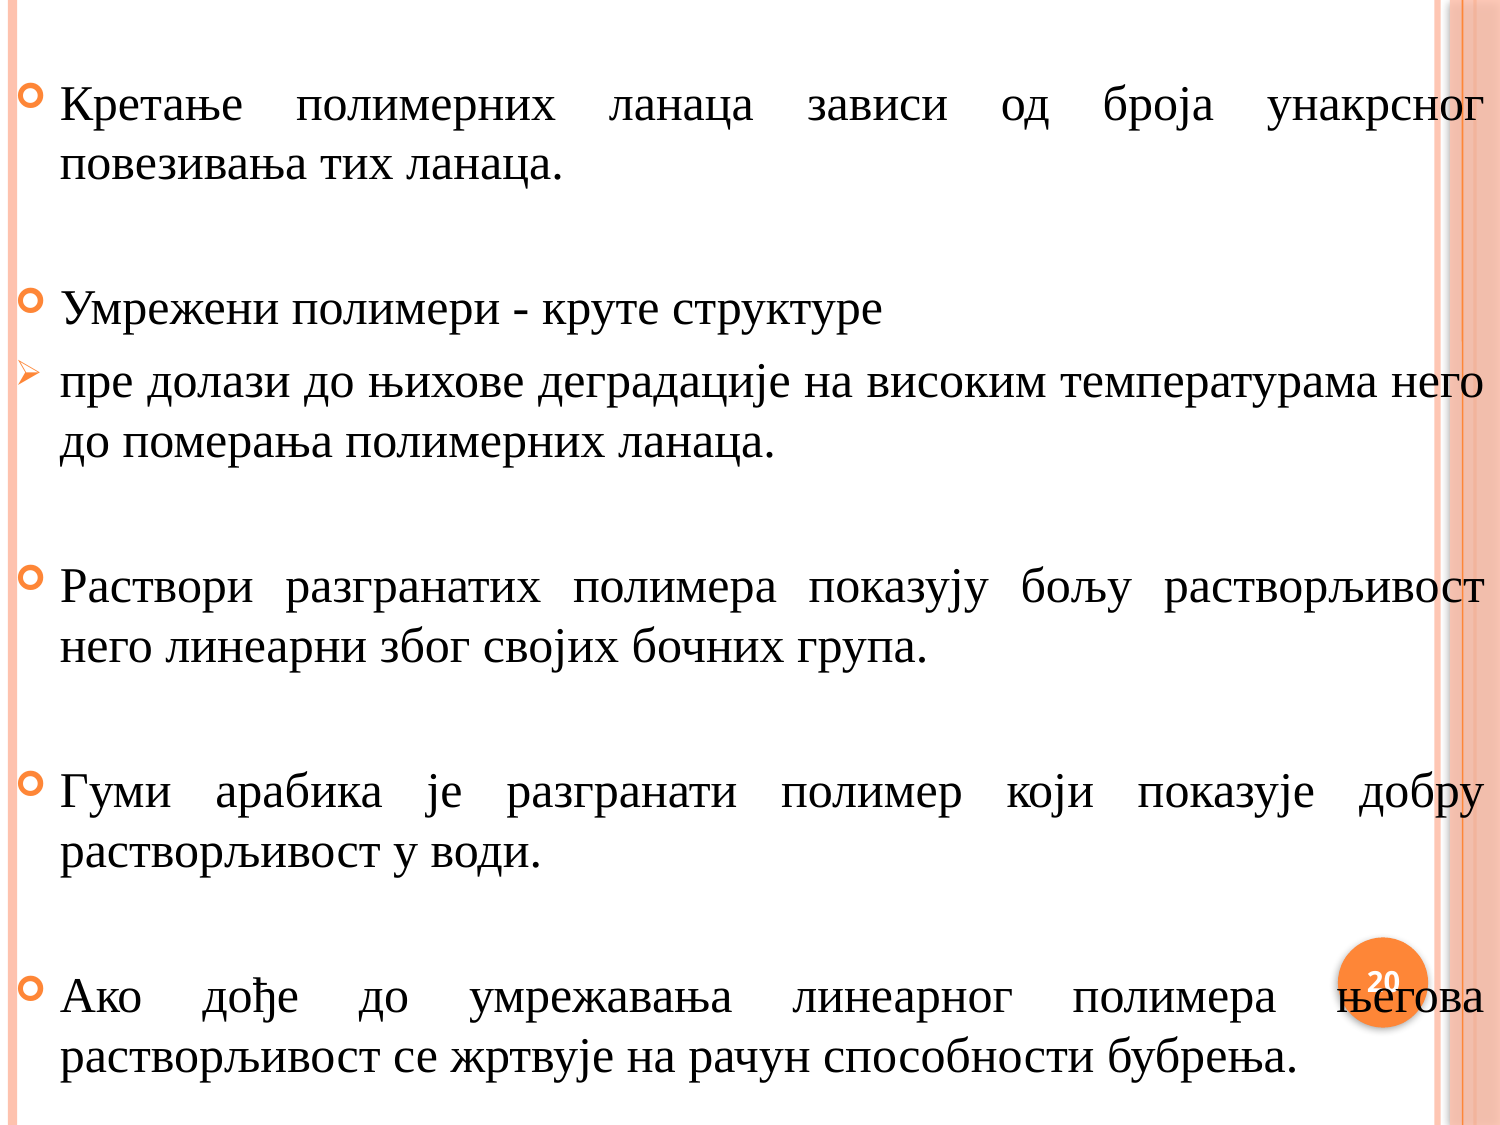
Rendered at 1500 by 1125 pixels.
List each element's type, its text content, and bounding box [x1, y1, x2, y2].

list Кретање полимерних ланаца зависи од броја унакрсног повезивања тих ланаца. Умрежени полимери - круте структуре пре долази до њихове деградације на високим температурама него до померања полимерних ланаца. Раствори разгранатих полимера показују бољу растворљивост него линеарни због својих бочних група. Гуми арабика је разгранати полимер који показује добру растворљивост у води. Ако дође до умрежавања линеарног полимера његова растворљивост се жртвује на рачун способности бубрења. [0, 0, 1500, 1125]
